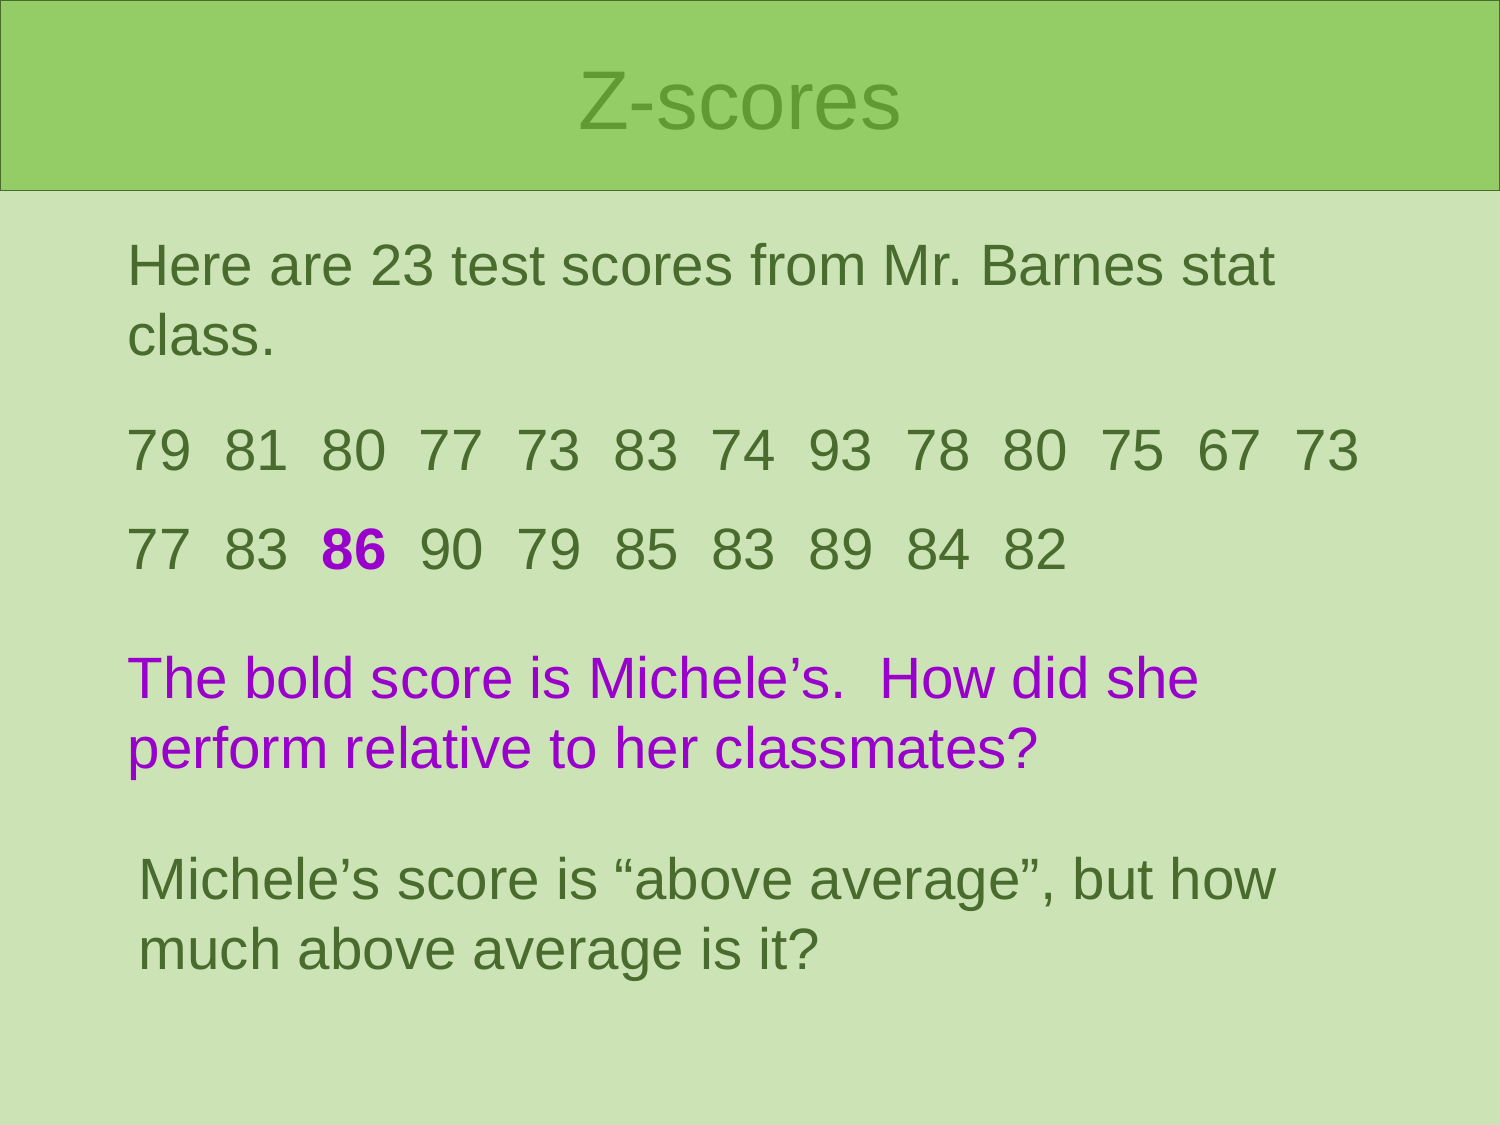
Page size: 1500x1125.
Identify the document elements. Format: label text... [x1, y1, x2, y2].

text_box 81 80 77 73 83 74 93 78 80 75 67 73 77 83 86 90 79 85 83 89 84 82 [112, 404, 1430, 688]
text_box Here are 23 test scores from Mr. Barnes stat class. [112, 219, 1394, 375]
text_box Michele’s score is “above average”, but how much above average is it? [124, 834, 1300, 989]
text_box The bold score is Michele’s. How did she perform relative to her classmates? [112, 688, 1377, 788]
title Z-scores [74, 30, 1406, 162]
